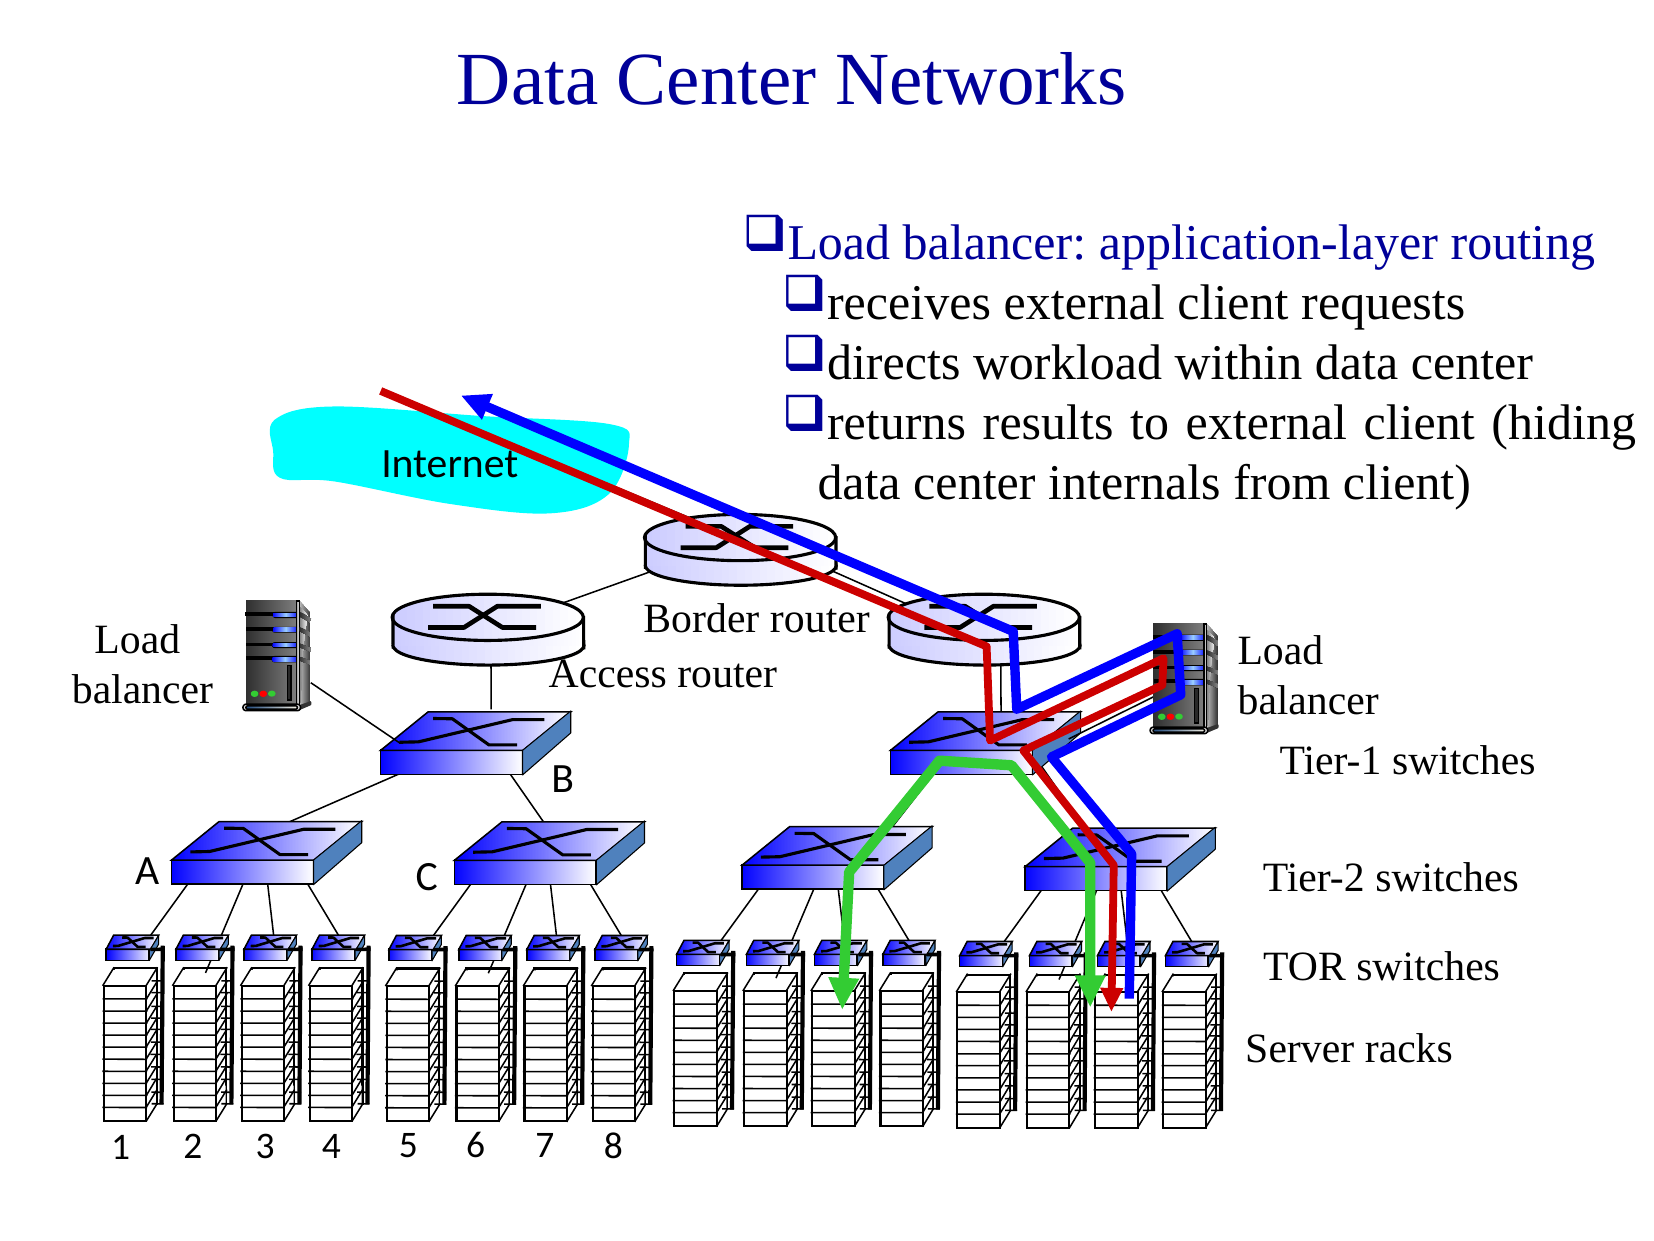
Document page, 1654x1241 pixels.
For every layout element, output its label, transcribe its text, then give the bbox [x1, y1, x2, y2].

text_box Load balancer [1221, 614, 1510, 732]
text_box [890, 710, 1081, 776]
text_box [741, 825, 933, 891]
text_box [1149, 623, 1219, 734]
text_box 8 [587, 1126, 640, 1175]
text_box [523, 935, 584, 1122]
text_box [308, 934, 369, 1122]
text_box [242, 600, 312, 711]
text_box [1162, 941, 1223, 1129]
text_box 6 [449, 1123, 502, 1174]
text_box Tier-1 switches [1263, 724, 1577, 792]
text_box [385, 935, 446, 1122]
text_box 3 [239, 1128, 292, 1175]
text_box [673, 940, 734, 1127]
text_box Data Center Networks [98, 20, 1505, 191]
text_box [845, 799, 1062, 1009]
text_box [1024, 826, 1216, 892]
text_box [102, 934, 163, 1122]
text_box Load balancer [39, 603, 246, 721]
text_box Access router [532, 636, 748, 704]
text_box [380, 390, 907, 822]
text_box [171, 820, 362, 885]
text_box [887, 593, 1082, 666]
text_box A [118, 834, 177, 902]
text_box Tier-2 switches [1246, 841, 1577, 909]
text_box TOR switches [1246, 930, 1540, 997]
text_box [240, 934, 301, 1122]
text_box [591, 935, 652, 1122]
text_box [1094, 941, 1155, 1129]
text_box 7 [519, 1127, 571, 1174]
text_box [461, 394, 726, 556]
text_box 4 [305, 1126, 358, 1175]
text_box Border router [627, 601, 668, 636]
text_box Load balancer: application-layer routing receives external client requests directs workload within data center returns results to external client (hiding data center internals from client) [726, 201, 1654, 518]
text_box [956, 941, 1017, 1129]
text_box 5 [382, 1126, 435, 1174]
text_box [391, 593, 585, 666]
text_box Internet [269, 406, 524, 514]
text_box [891, 784, 1132, 943]
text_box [172, 934, 233, 1122]
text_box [811, 940, 872, 1127]
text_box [1026, 941, 1086, 1129]
text_box Internet [514, 417, 630, 465]
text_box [644, 514, 838, 586]
text_box B [535, 742, 634, 810]
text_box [455, 935, 516, 1122]
text_box 1 [94, 1113, 147, 1176]
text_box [380, 710, 571, 776]
text_box Server racks [1228, 1012, 1470, 1080]
text_box [681, 558, 1144, 779]
text_box 2 [167, 1125, 219, 1175]
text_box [743, 940, 804, 1127]
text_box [454, 820, 645, 886]
text_box C [399, 840, 455, 908]
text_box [879, 940, 940, 1127]
